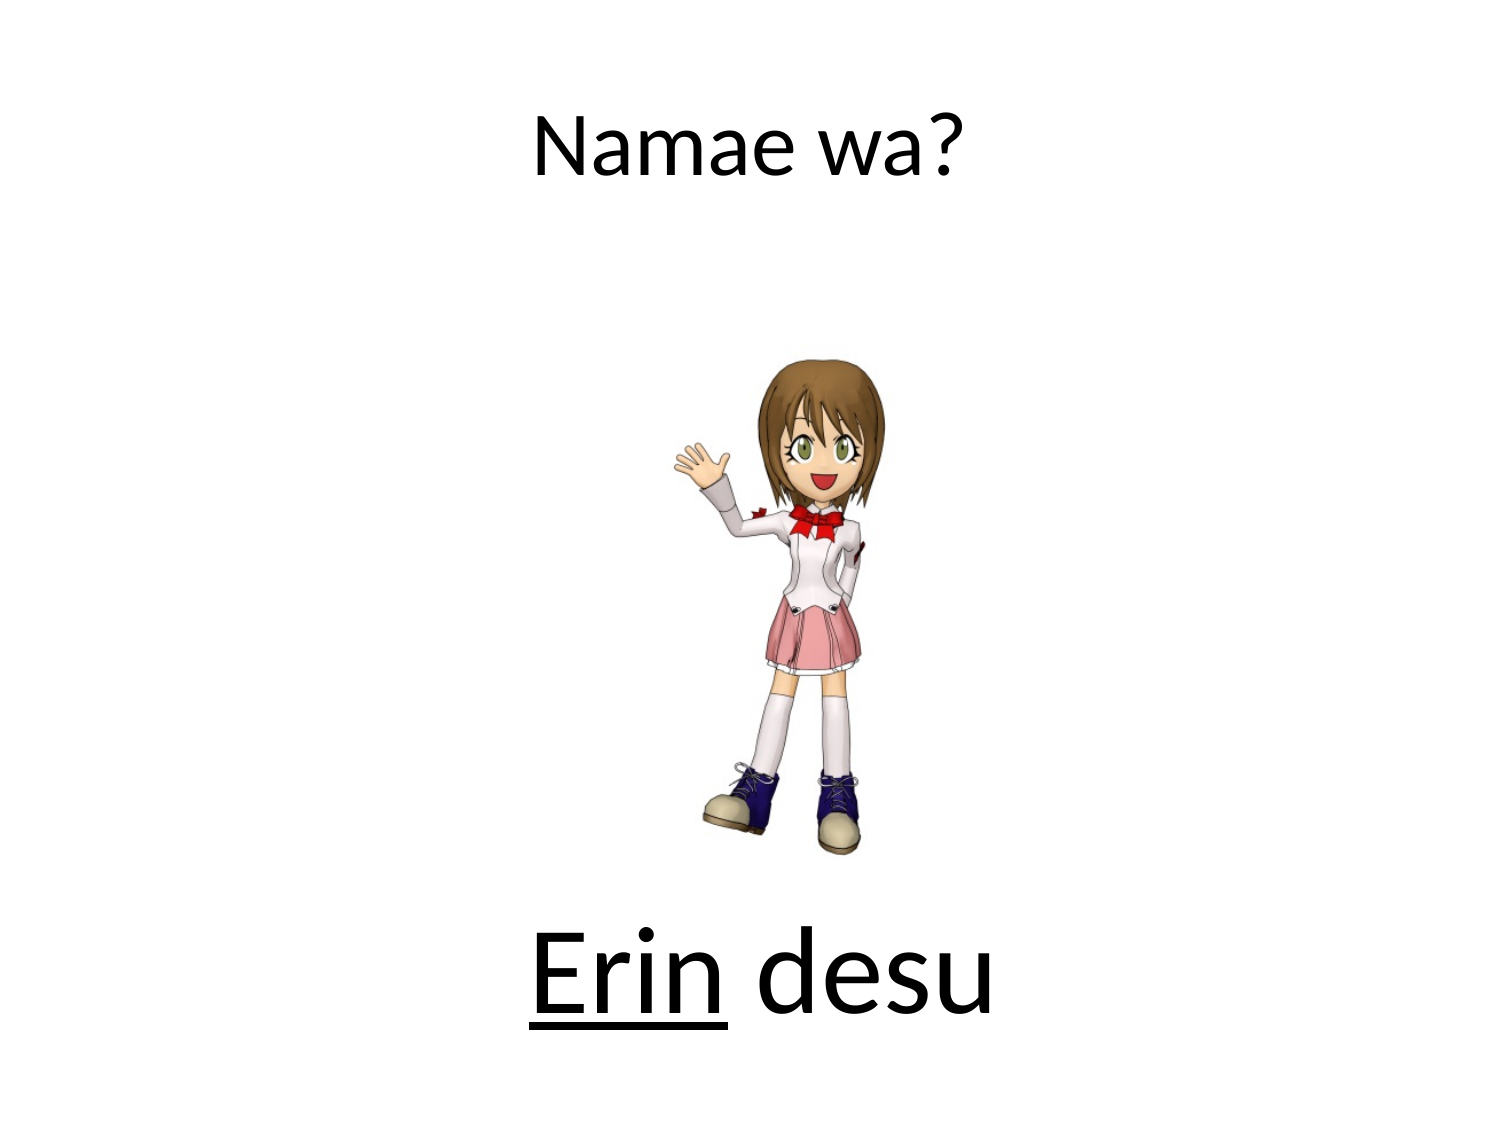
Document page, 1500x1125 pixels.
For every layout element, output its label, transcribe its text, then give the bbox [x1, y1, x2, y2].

picture [383, 308, 1216, 864]
text_box Erin desu [513, 881, 1046, 1047]
title Namae wa? [75, 45, 1425, 233]
